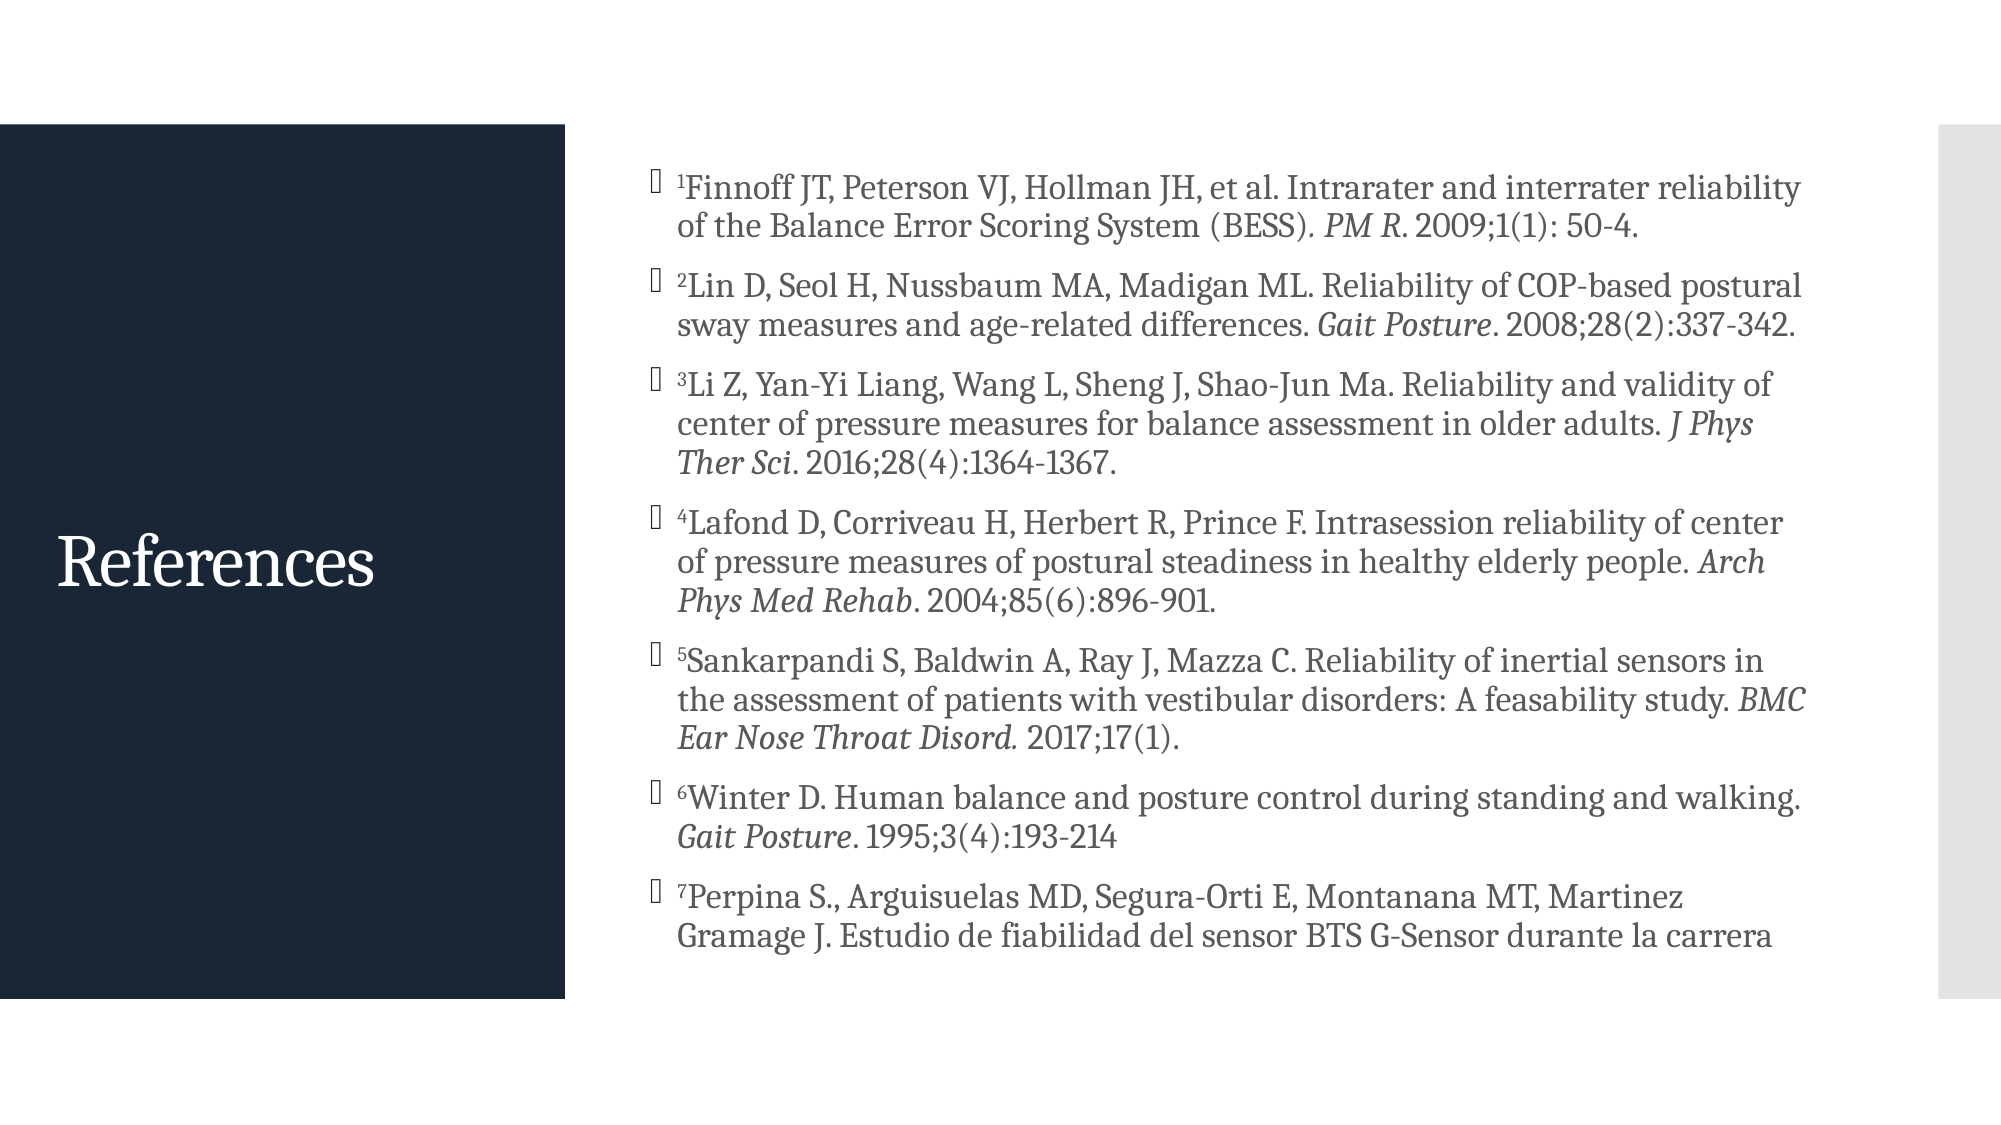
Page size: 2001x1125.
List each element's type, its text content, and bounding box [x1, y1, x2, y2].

list 1Finnoff JT, Peterson VJ, Hollman JH, et al. Intrarater and interrater reliability of the Balance Error Scoring System (BESS). PM R. 2009;1(1): 50-4. 2Lin D, Seol H, Nussbaum MA, Madigan ML. Reliability of COP-based postural sway measures and age-related differences. Gait Posture. 2008;28(2):337-342. 3Li Z, Yan-Yi Liang, Wang L, Sheng J, Shao-Jun Ma. Reliability and validity of center of pressure measures for balance assessment in older adults. J Phys Ther Sci. 2016;28(4):1364-1367. 4Lafond D, Corriveau H, Herbert R, Prince F. Intrasession reliability of center of pressure measures of postural steadiness in healthy elderly people. Arch Phys Med Rehab. 2004;85(6):896-901. 5Sankarpandi S, Baldwin A, Ray J, Mazza C. Reliability of inertial sensors in the assessment of patients with vestibular disorders: A feasability study. BMC Ear Nose Throat Disord. 2017;17(1). 6Winter D. Human balance and posture control during standing and walking. Gait Posture. 1995;3(4):193-214 7Perpina S., Arguisuelas MD, Segura-Orti E, Montanana MT, Martinez Gramage J. Estudio de fiabilidad del sensor BTS G-Sensor durante la carrera [634, 141, 1835, 982]
title References [41, 184, 525, 940]
